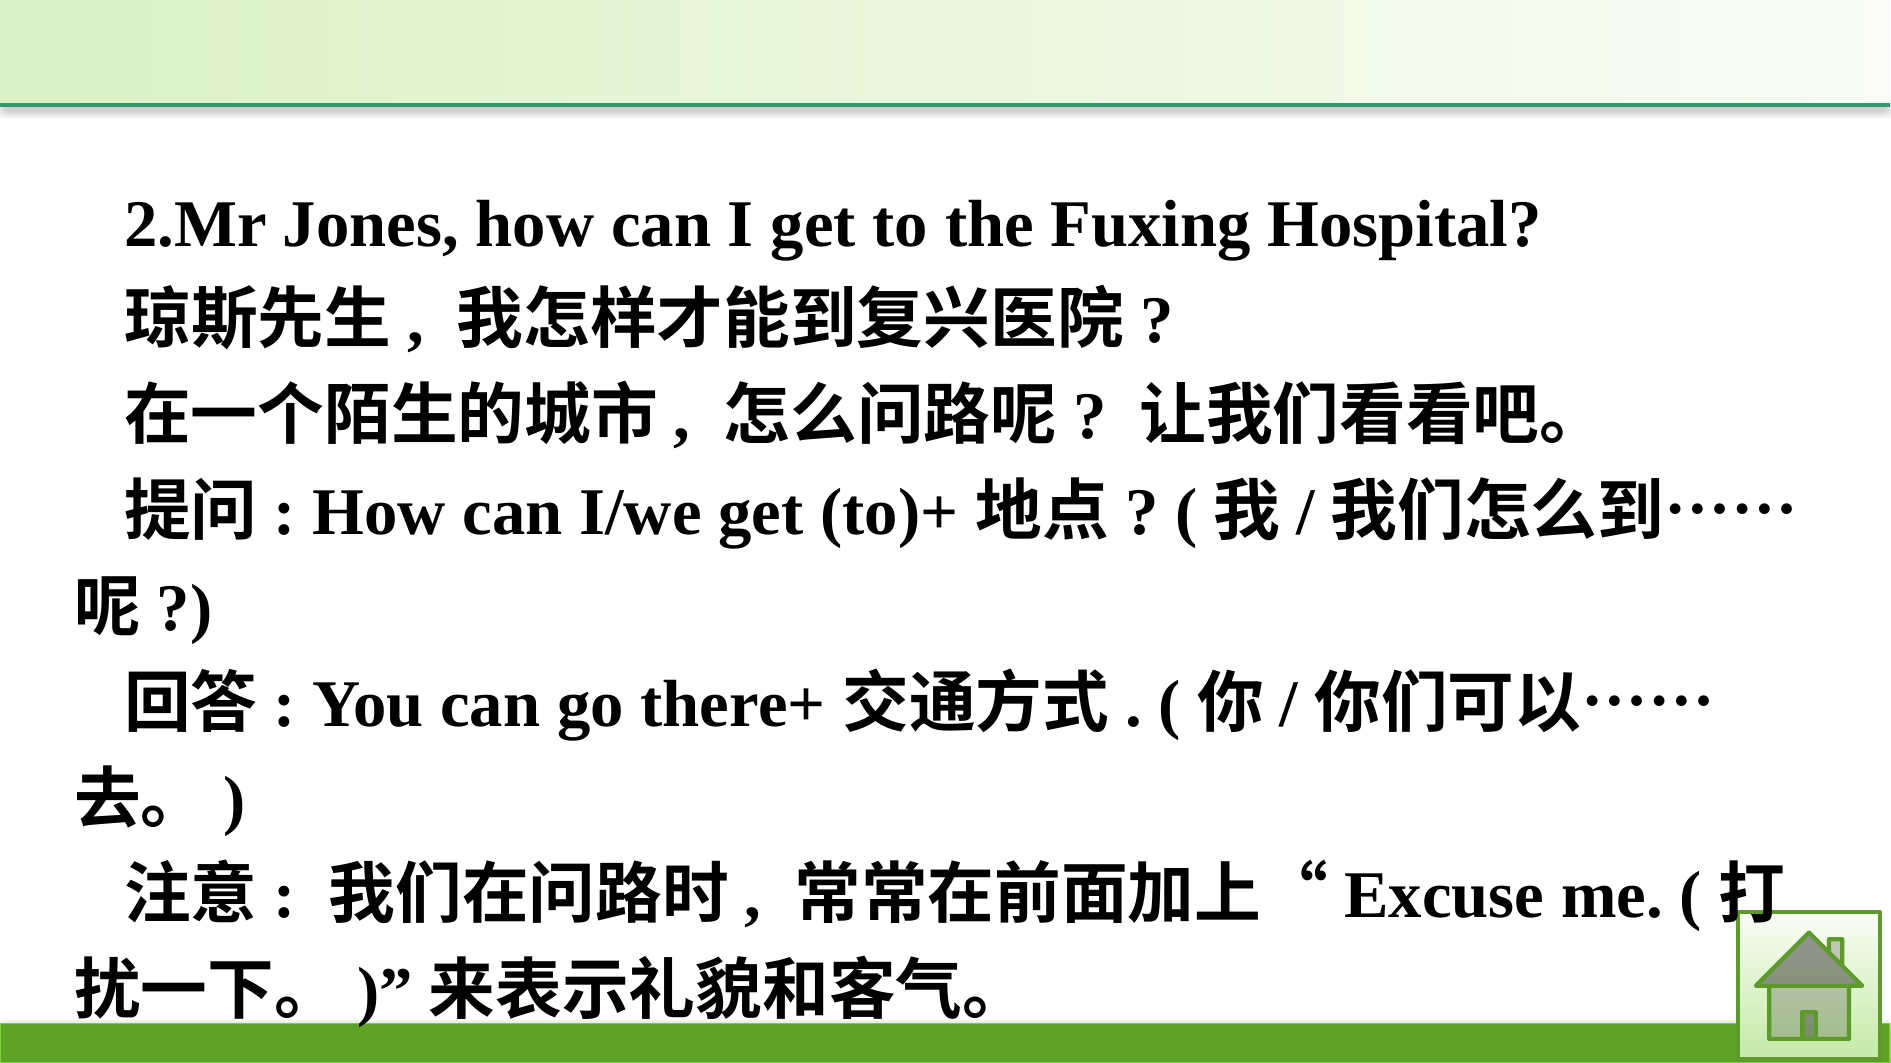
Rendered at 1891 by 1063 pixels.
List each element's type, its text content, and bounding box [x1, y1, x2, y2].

text_box 2.Mr Jones, how can I get to the Fuxing Hospital? 琼斯先生, 我怎样才能到复兴医院? 在一个陌生的城市, 怎么问路呢? 让我们看看吧。 提问: How can I/we get (to)+地点? (我/我们怎么到……呢?) 回答: You can go there+交通方式. (你/你们可以……去。) 注意: 我们在问路时, 常常在前面加上“Excuse me. (打扰一下。)”来表示礼貌和客气。 [59, 156, 1833, 1035]
